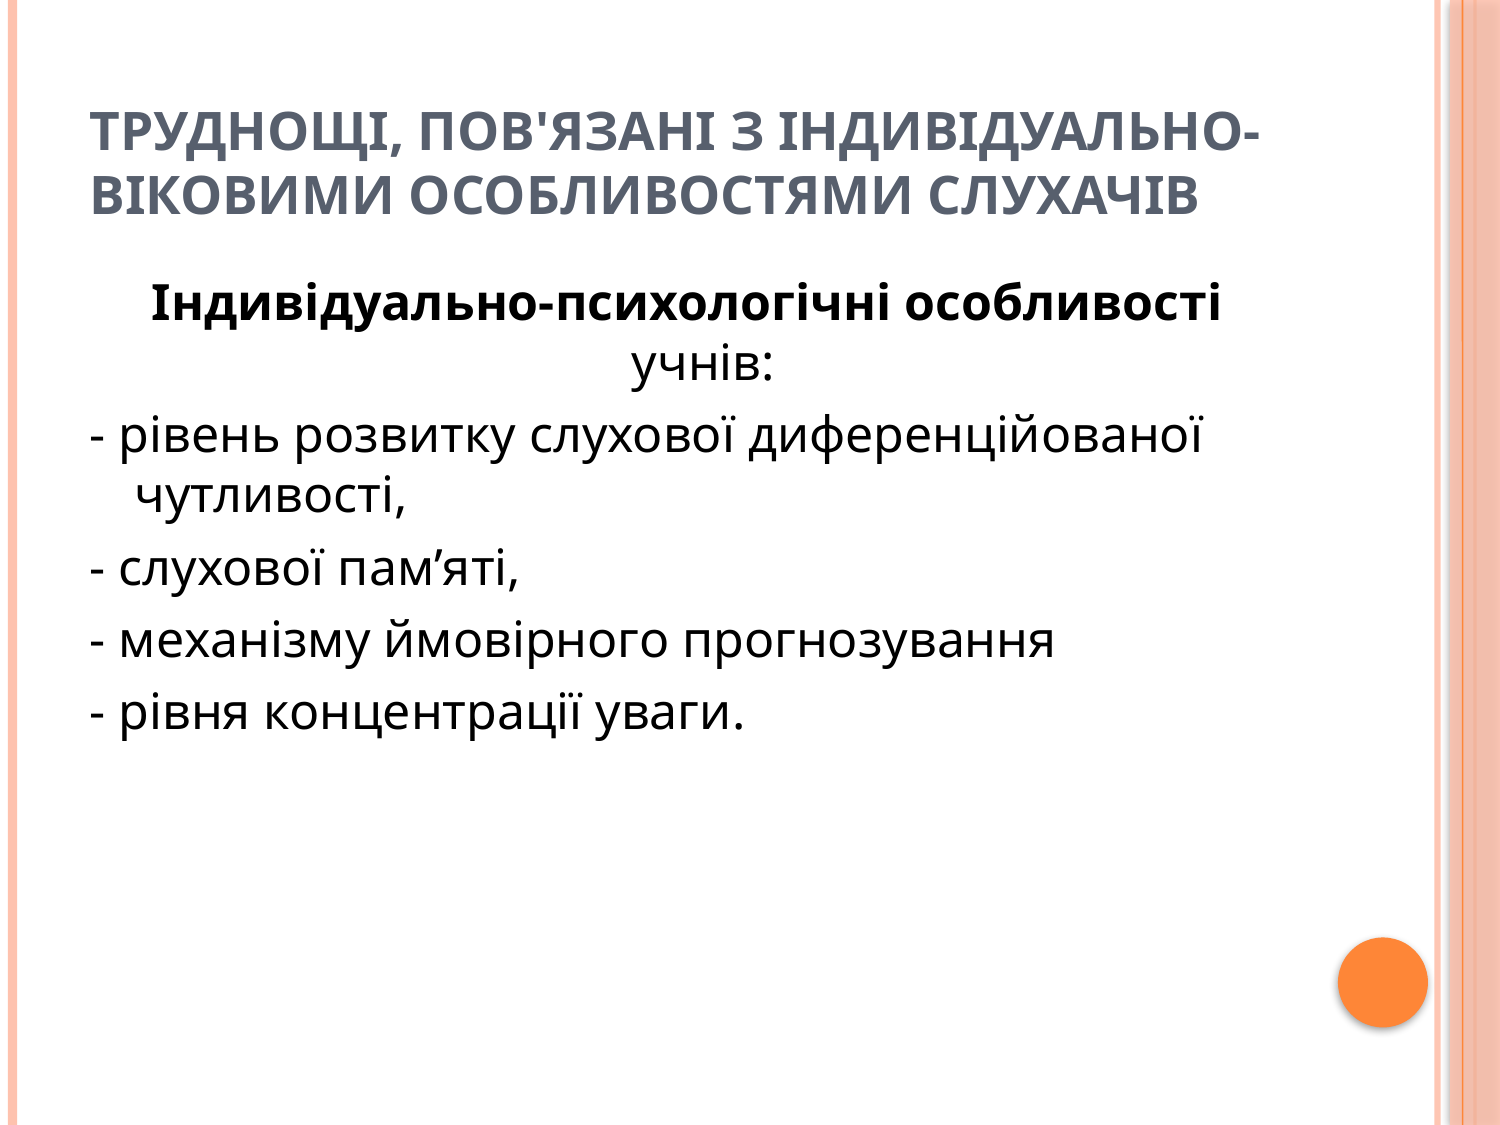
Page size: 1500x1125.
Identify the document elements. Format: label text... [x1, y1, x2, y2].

list Індивідуально-психологічні особливості учнів: - рівень розвитку слухової диференційованої чутливості, - слухової пам’яті, - механізму ймовірного прогнозування - рівня концентрації уваги. [75, 262, 1300, 1062]
title Труднощі, пов'язані з індивідуально-віковими особливостями слухачів [75, 45, 1300, 233]
